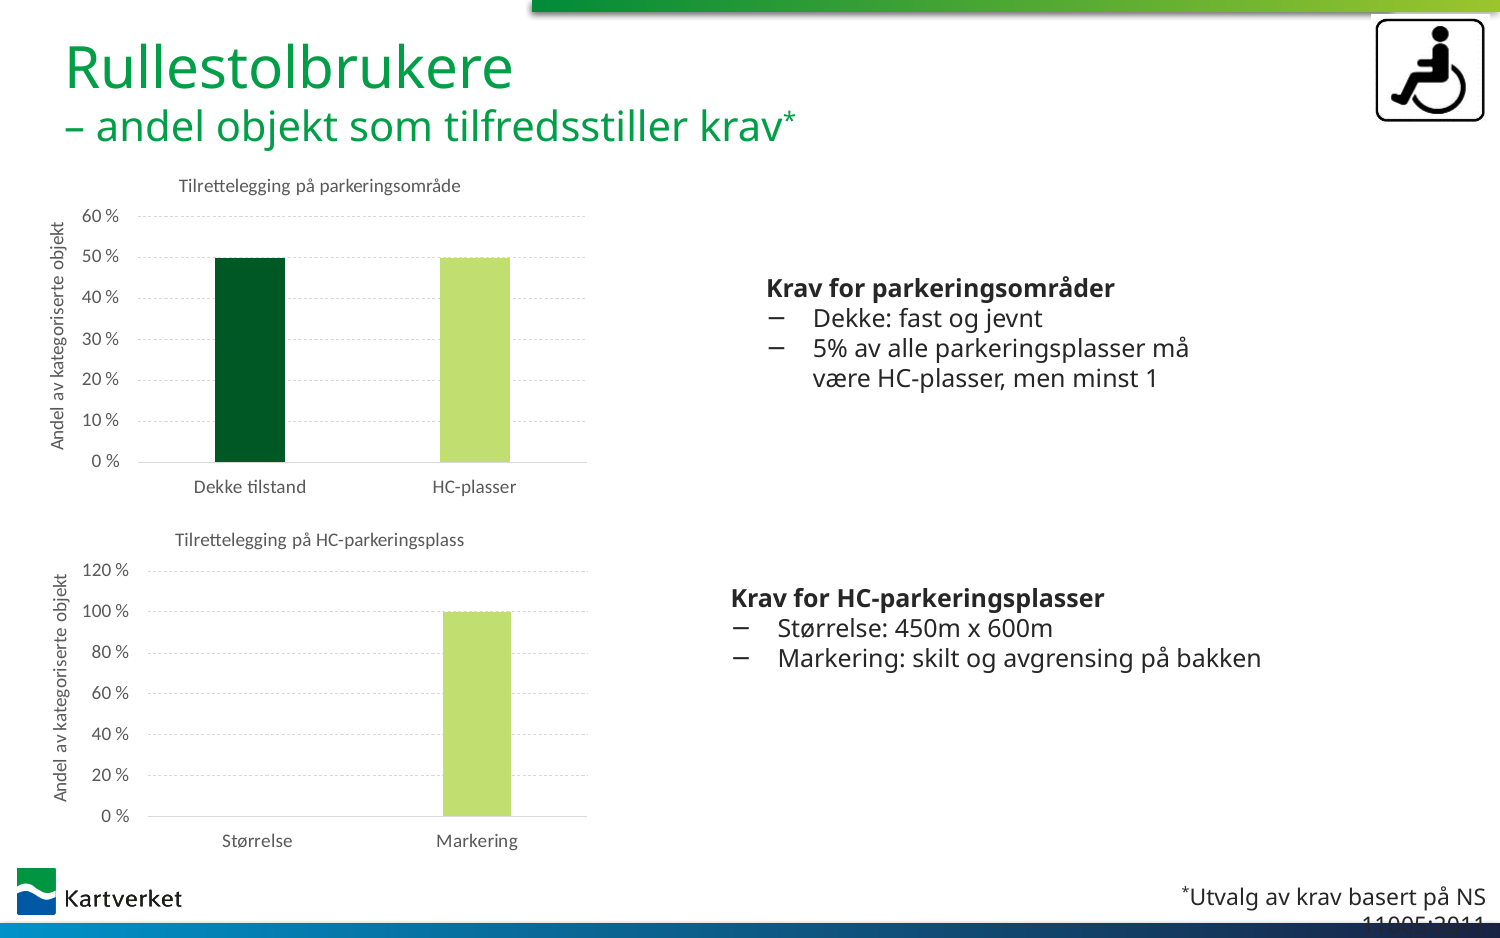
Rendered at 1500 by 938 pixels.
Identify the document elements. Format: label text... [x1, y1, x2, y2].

picture [41, 166, 598, 505]
text_box Krav for HC-parkeringsplasser Størrelse: 450m x 600m Markering: skilt og avgrensing på bakken [715, 574, 1278, 680]
picture [41, 520, 598, 859]
text_box Rullestolbrukere – andel objekt som tilfredsstiller krav* [49, 23, 1431, 158]
picture [1371, 13, 1491, 127]
text_box *Utvalg av krav basert på NS 11005:2011 [1068, 873, 1500, 938]
text_box Krav for parkeringsområder Dekke: fast og jevnt 5% av alle parkeringsplasser må være HC-plasser, men minst 1 [751, 264, 1232, 400]
